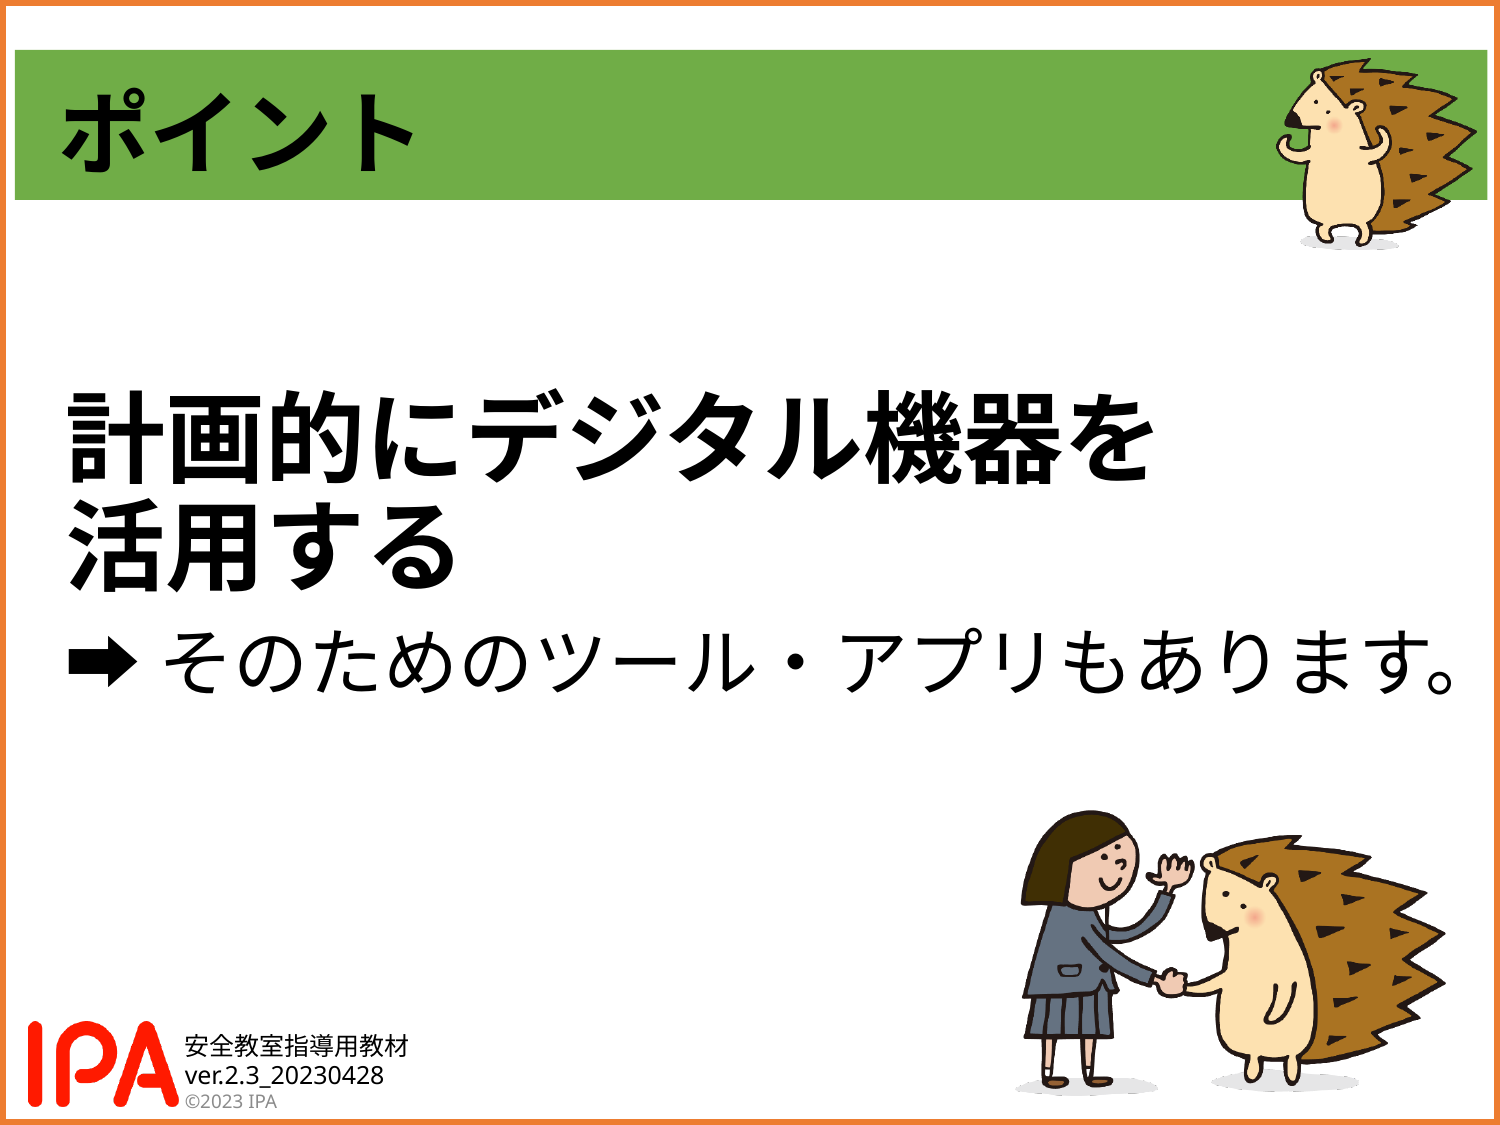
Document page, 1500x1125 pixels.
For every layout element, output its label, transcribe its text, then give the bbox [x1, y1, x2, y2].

picture [28, 1021, 179, 1107]
list 計画的にデジタル機器を 活用する ➡そのためのツール・アプリもあります。 [50, 381, 1485, 1096]
picture [1015, 810, 1446, 1096]
picture [1276, 58, 1477, 250]
